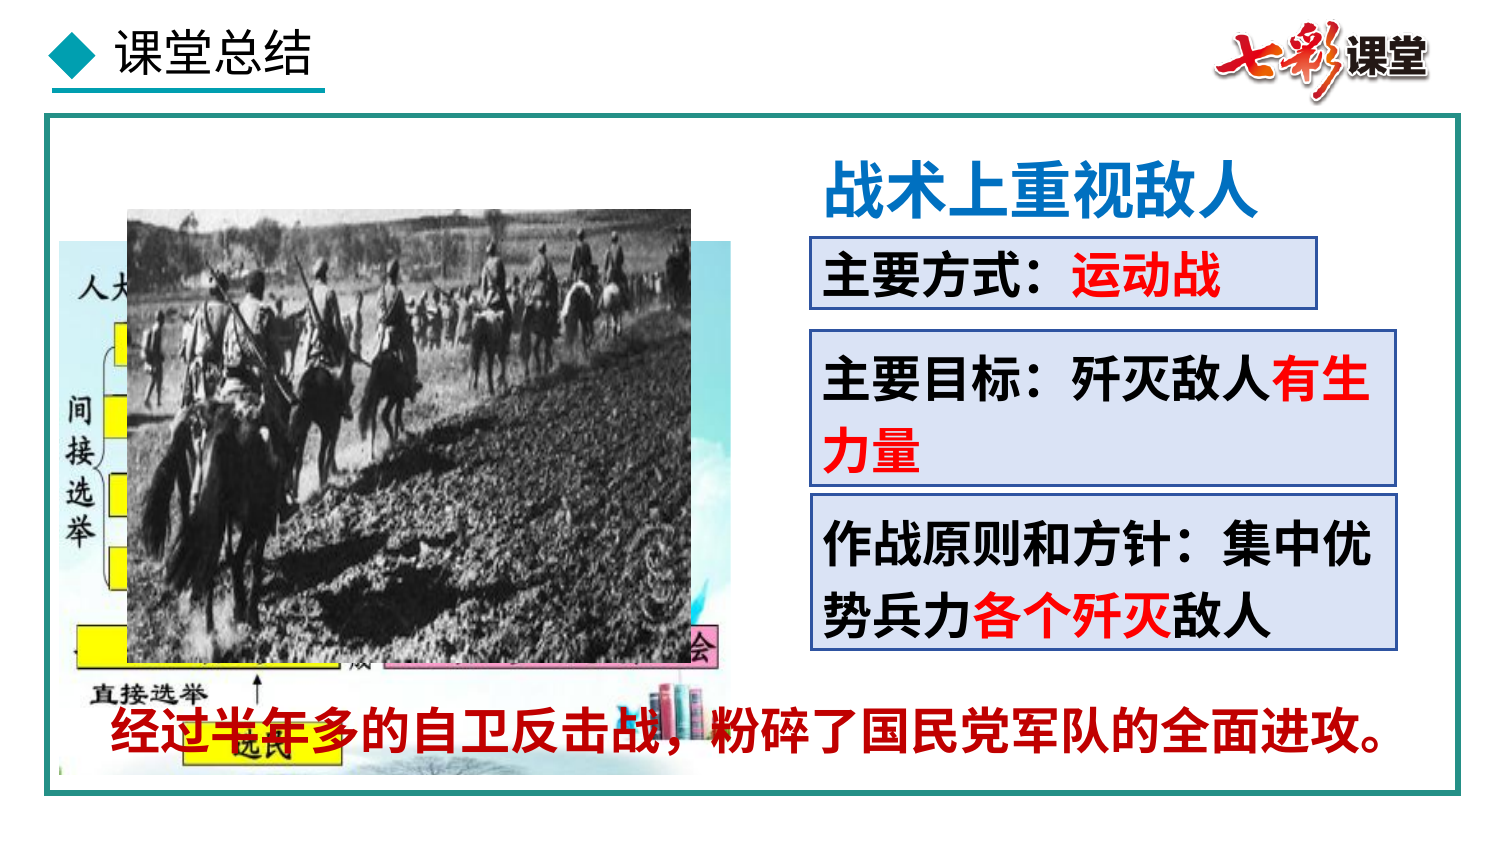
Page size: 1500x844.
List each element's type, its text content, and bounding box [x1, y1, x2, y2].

text_box 主要方式：运动战 [810, 237, 1317, 309]
text_box 战术上重视敌人 [811, 145, 1317, 232]
text_box 经过半年多的自卫反击战，粉碎了国民党军队的全面进攻。 [732, 694, 1425, 766]
text_box 主要目标：歼灭敌人有生力量 [810, 330, 1396, 486]
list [58, 240, 732, 775]
picture [127, 209, 692, 663]
picture [1210, 15, 1434, 106]
text_box 作战原则和方针：集中优势兵力各个歼灭敌人 [811, 494, 1397, 650]
